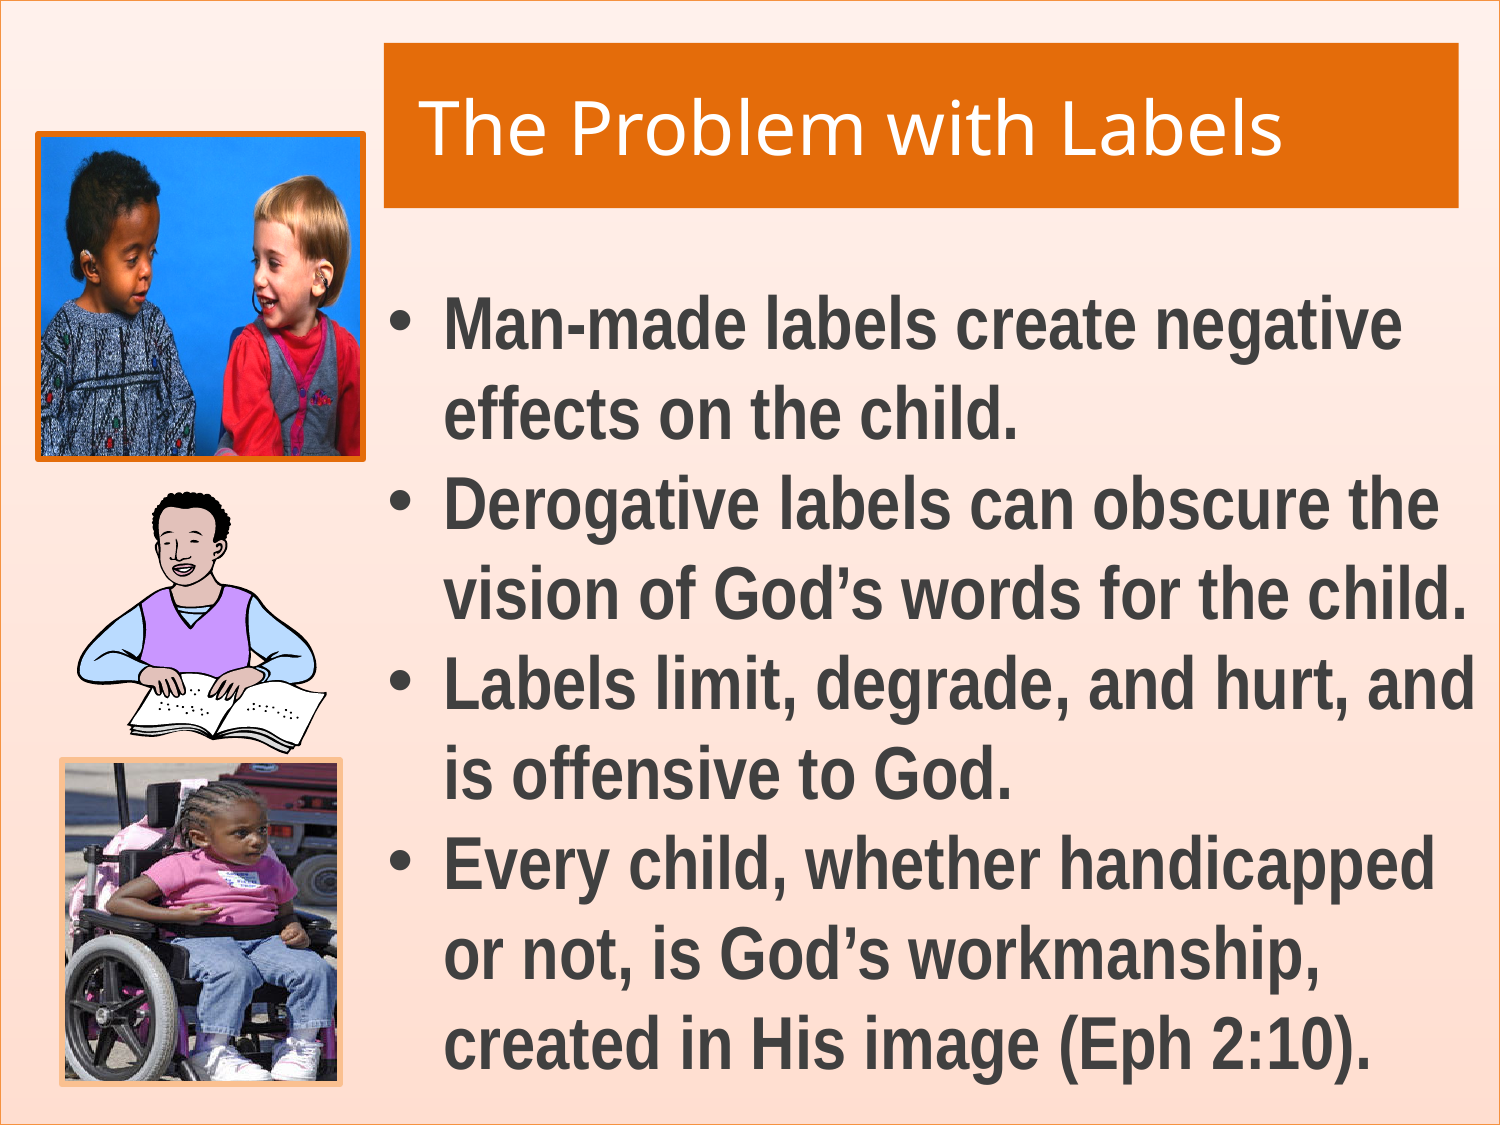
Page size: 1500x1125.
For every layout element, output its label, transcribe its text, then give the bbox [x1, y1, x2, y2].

list Man-made labels create negative effects on the child. Derogative labels can obscure the vision of God’s words for the child. Labels limit, degrade, and hurt, and is offensive to God. Every child, whether handicapped or not, is God’s workmanship, created in His image (Eph 2:10). [371, 266, 1500, 1071]
picture [41, 136, 361, 457]
picture [64, 762, 337, 1082]
picture [76, 491, 328, 755]
text_box [0, 0, 1500, 1125]
title The Problem with Labels [383, 42, 1459, 209]
